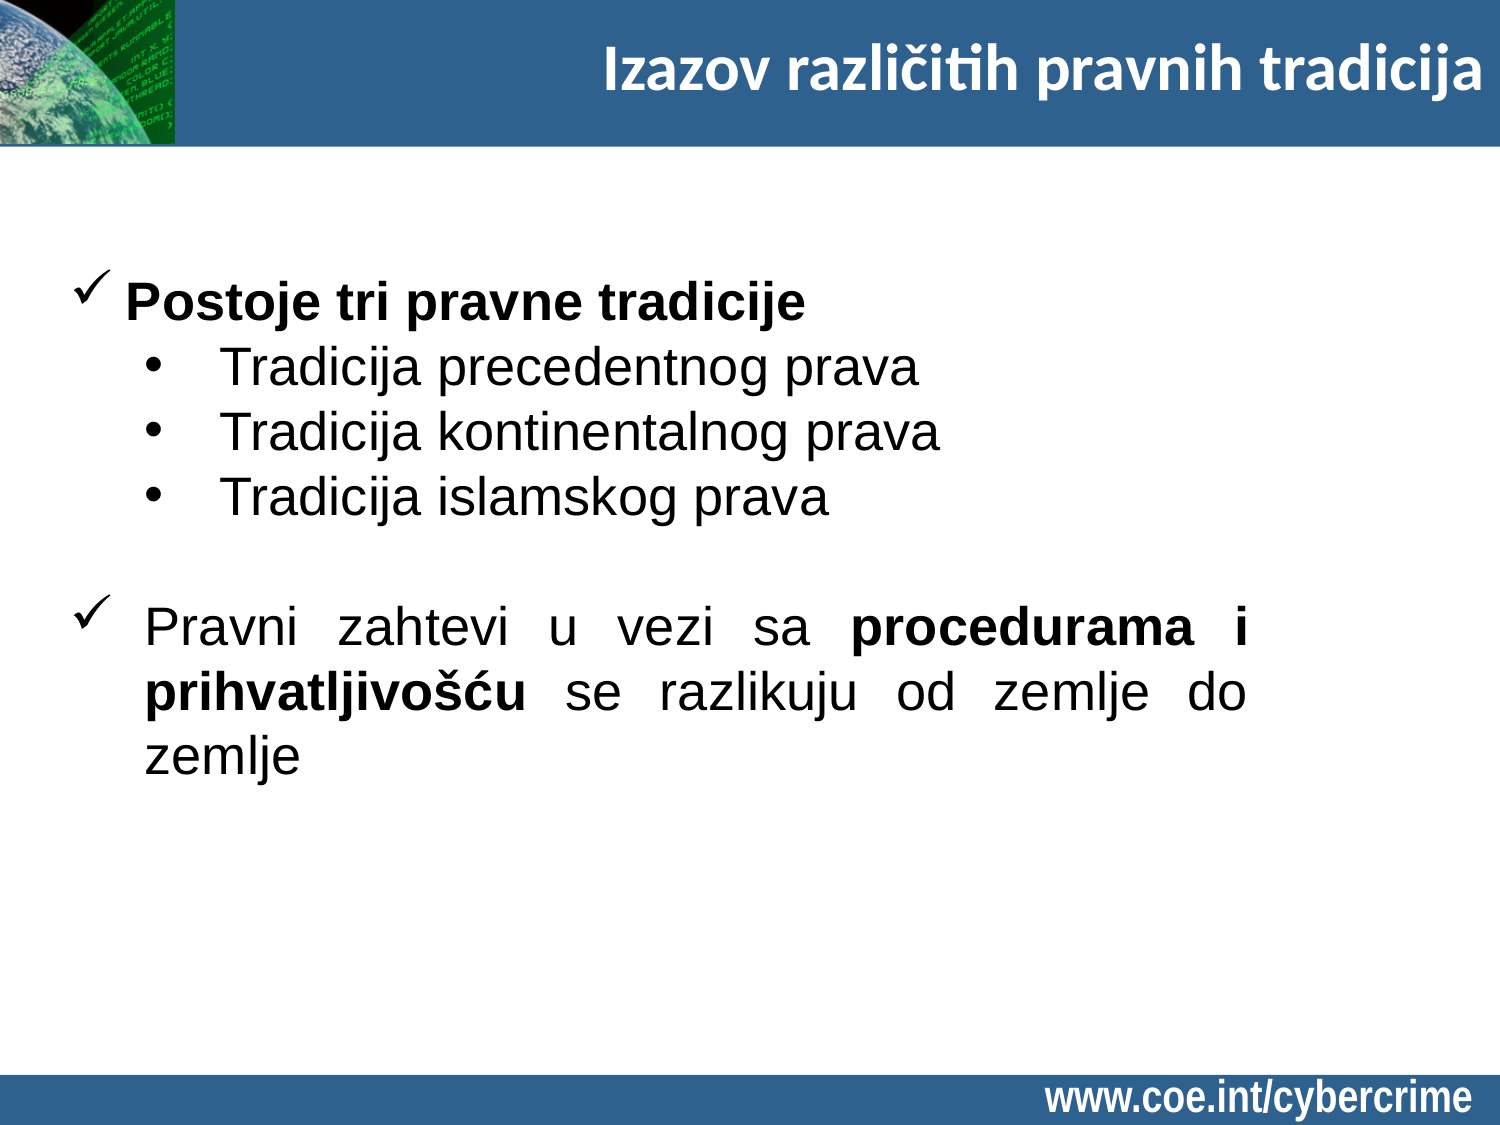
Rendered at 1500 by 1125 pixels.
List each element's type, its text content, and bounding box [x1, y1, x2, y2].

text_box Izazov različitih pravnih tradicija [177, 0, 1500, 149]
text_box Postoje tri pravne tradicije Tradicija precedentnog prava Tradicija kontinentalnog prava Tradicija islamskog prava Pravni zahtevi u vezi sa procedurama i prihvatljivošću se razlikuju od zemlje do zemlje [54, 258, 1264, 794]
text_box [0, 1073, 1030, 1125]
picture [0, 0, 175, 144]
text_box www.coe.int/cybercrime [1030, 1059, 1500, 1125]
